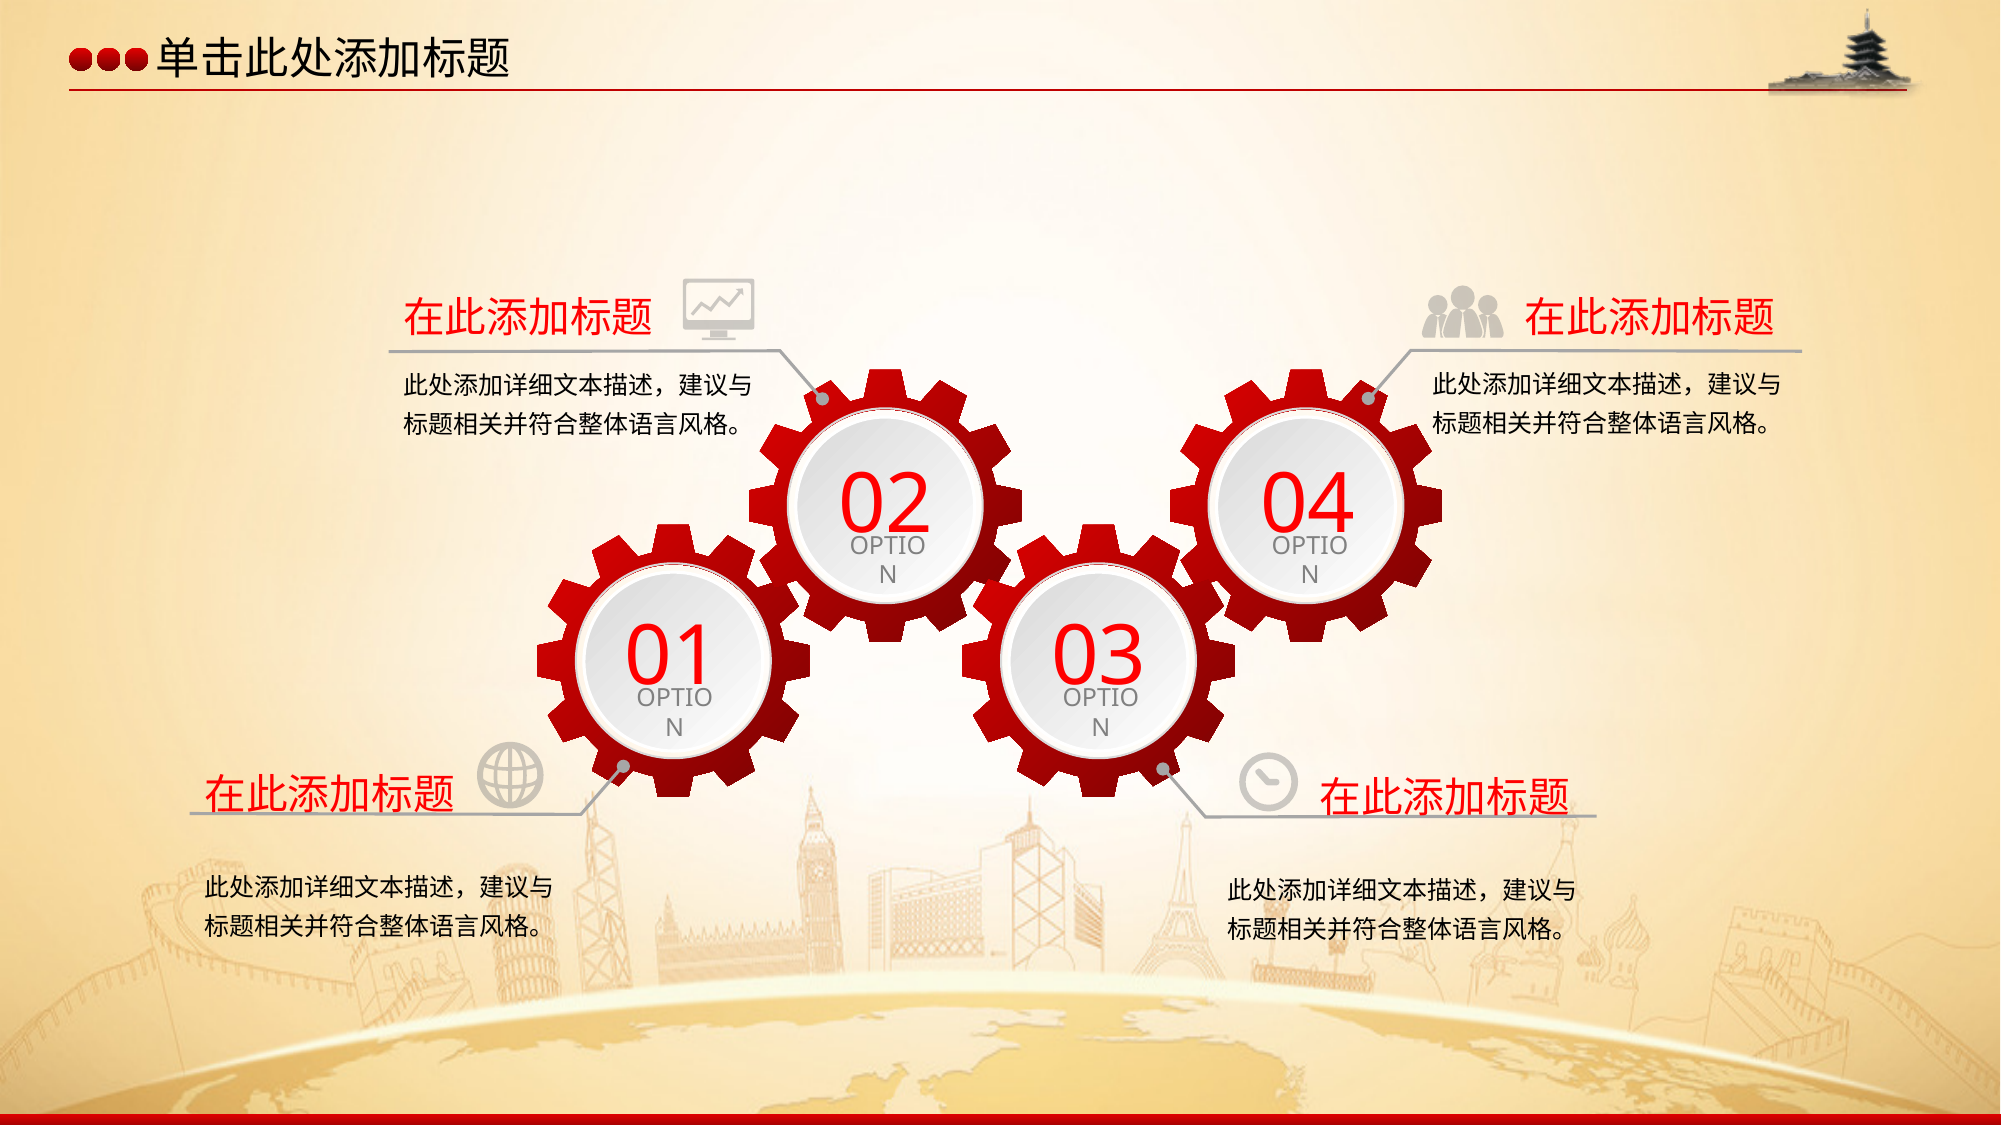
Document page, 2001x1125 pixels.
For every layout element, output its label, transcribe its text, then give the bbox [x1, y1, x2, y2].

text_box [1156, 752, 1597, 949]
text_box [388, 278, 829, 446]
text_box [96, 46, 122, 72]
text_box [749, 369, 1022, 642]
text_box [1170, 369, 1442, 642]
text_box [123, 46, 150, 72]
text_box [962, 524, 1235, 797]
text_box [0, 1114, 2000, 1125]
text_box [1361, 283, 1802, 446]
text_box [189, 741, 630, 946]
text_box [68, 46, 94, 72]
picture [0, 0, 2001, 1125]
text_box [537, 524, 810, 797]
text_box 单击此处添加标题 [155, 30, 512, 84]
